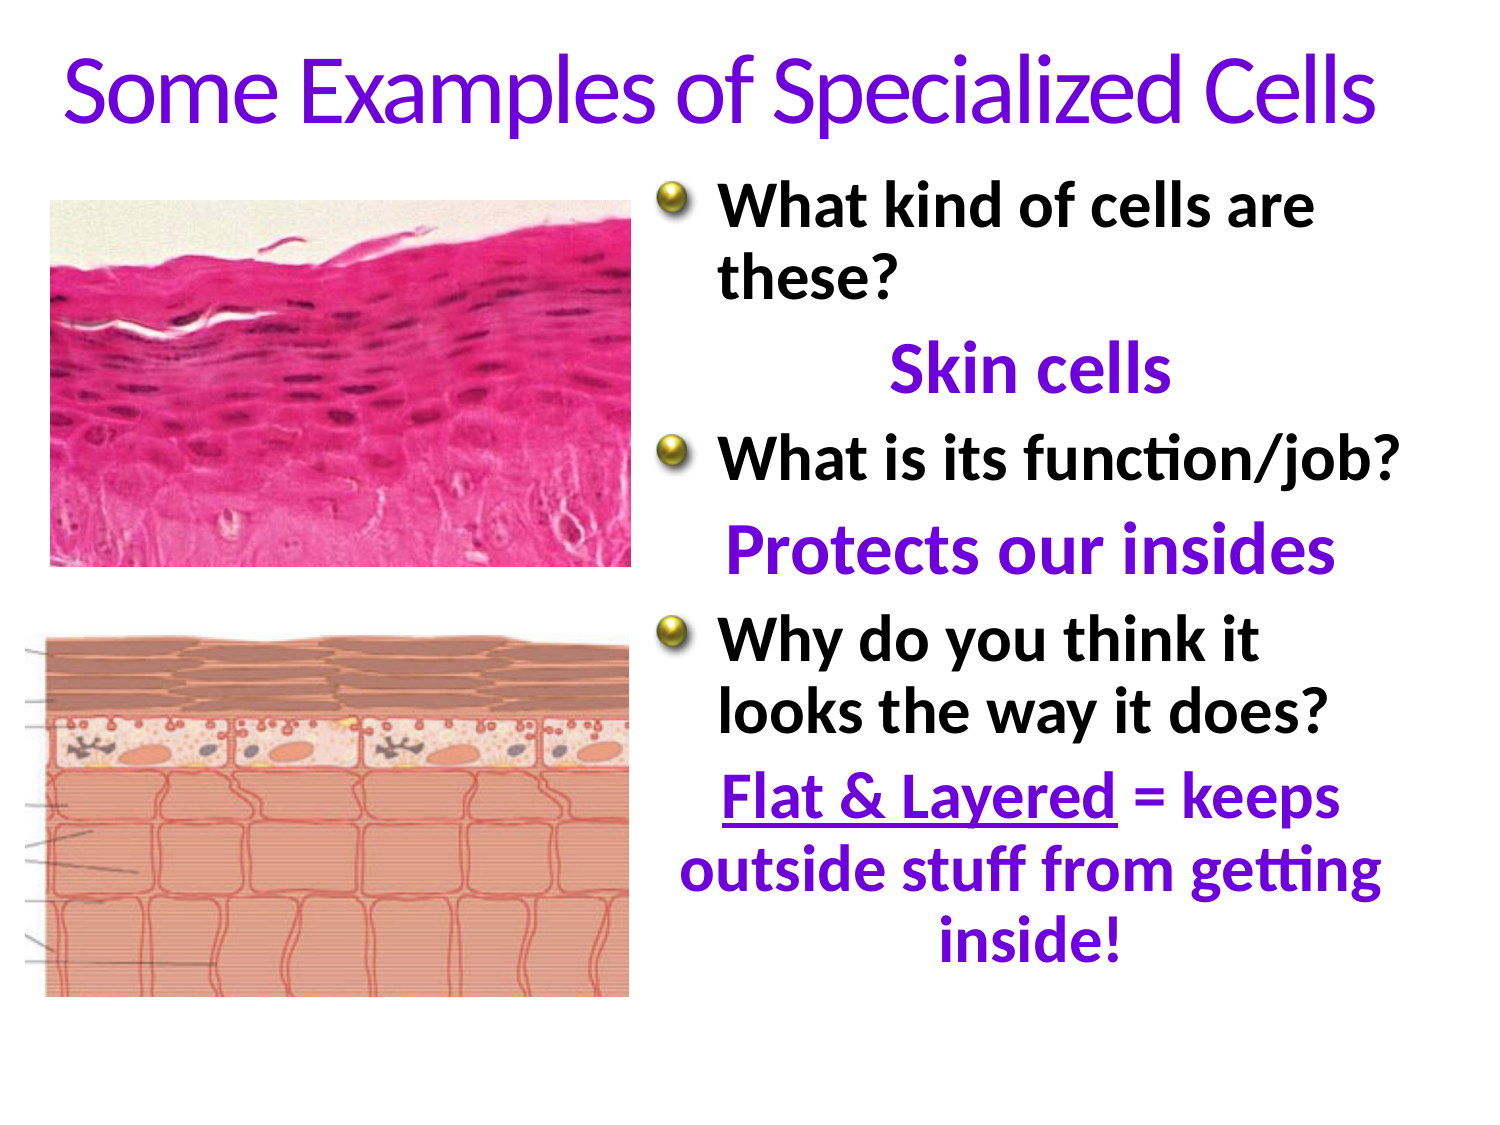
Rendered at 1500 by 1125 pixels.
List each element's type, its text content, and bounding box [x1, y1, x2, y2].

title Some Examples of Specialized Cells [62, 37, 1438, 149]
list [49, 199, 632, 567]
picture [652, 431, 699, 479]
picture [652, 178, 699, 226]
picture [24, 587, 630, 997]
picture [652, 612, 699, 660]
text_box What kind of cells are these? Skin cells What is its function/job? Protects our insides Why do you think it looks the way it does? Flat & Layered = keeps outside stuff from getting inside! [637, 162, 1425, 1068]
